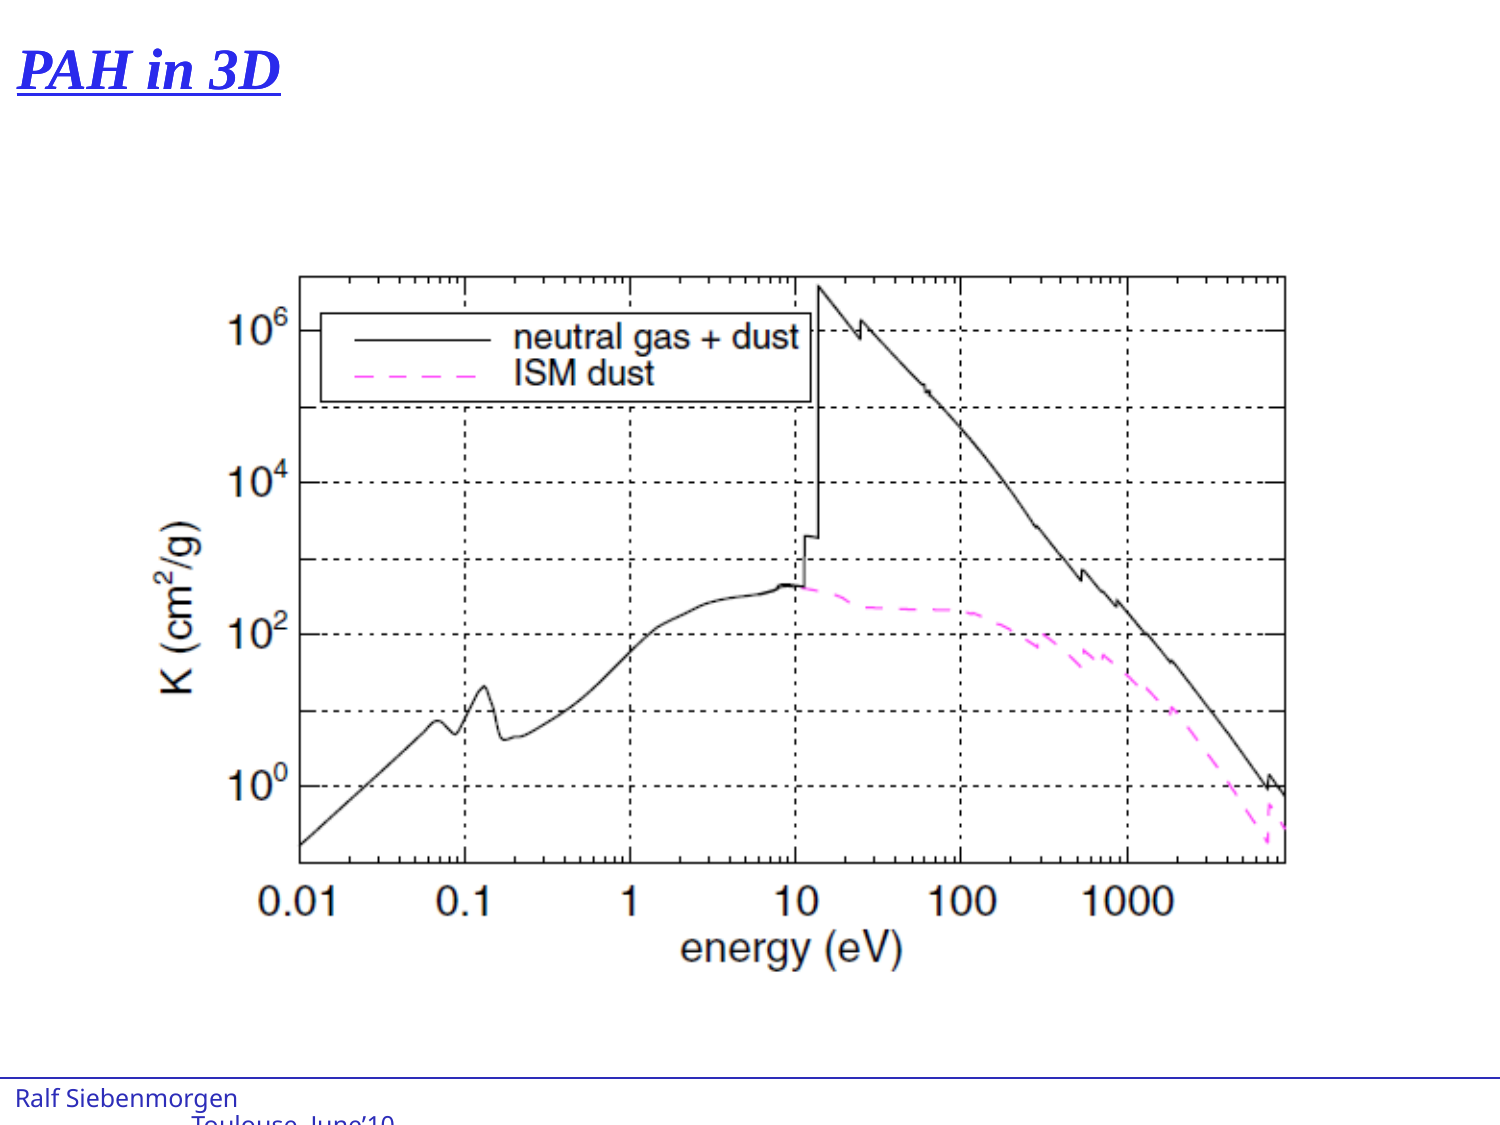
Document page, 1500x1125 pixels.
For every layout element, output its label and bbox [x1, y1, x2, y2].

picture [88, 234, 1348, 997]
